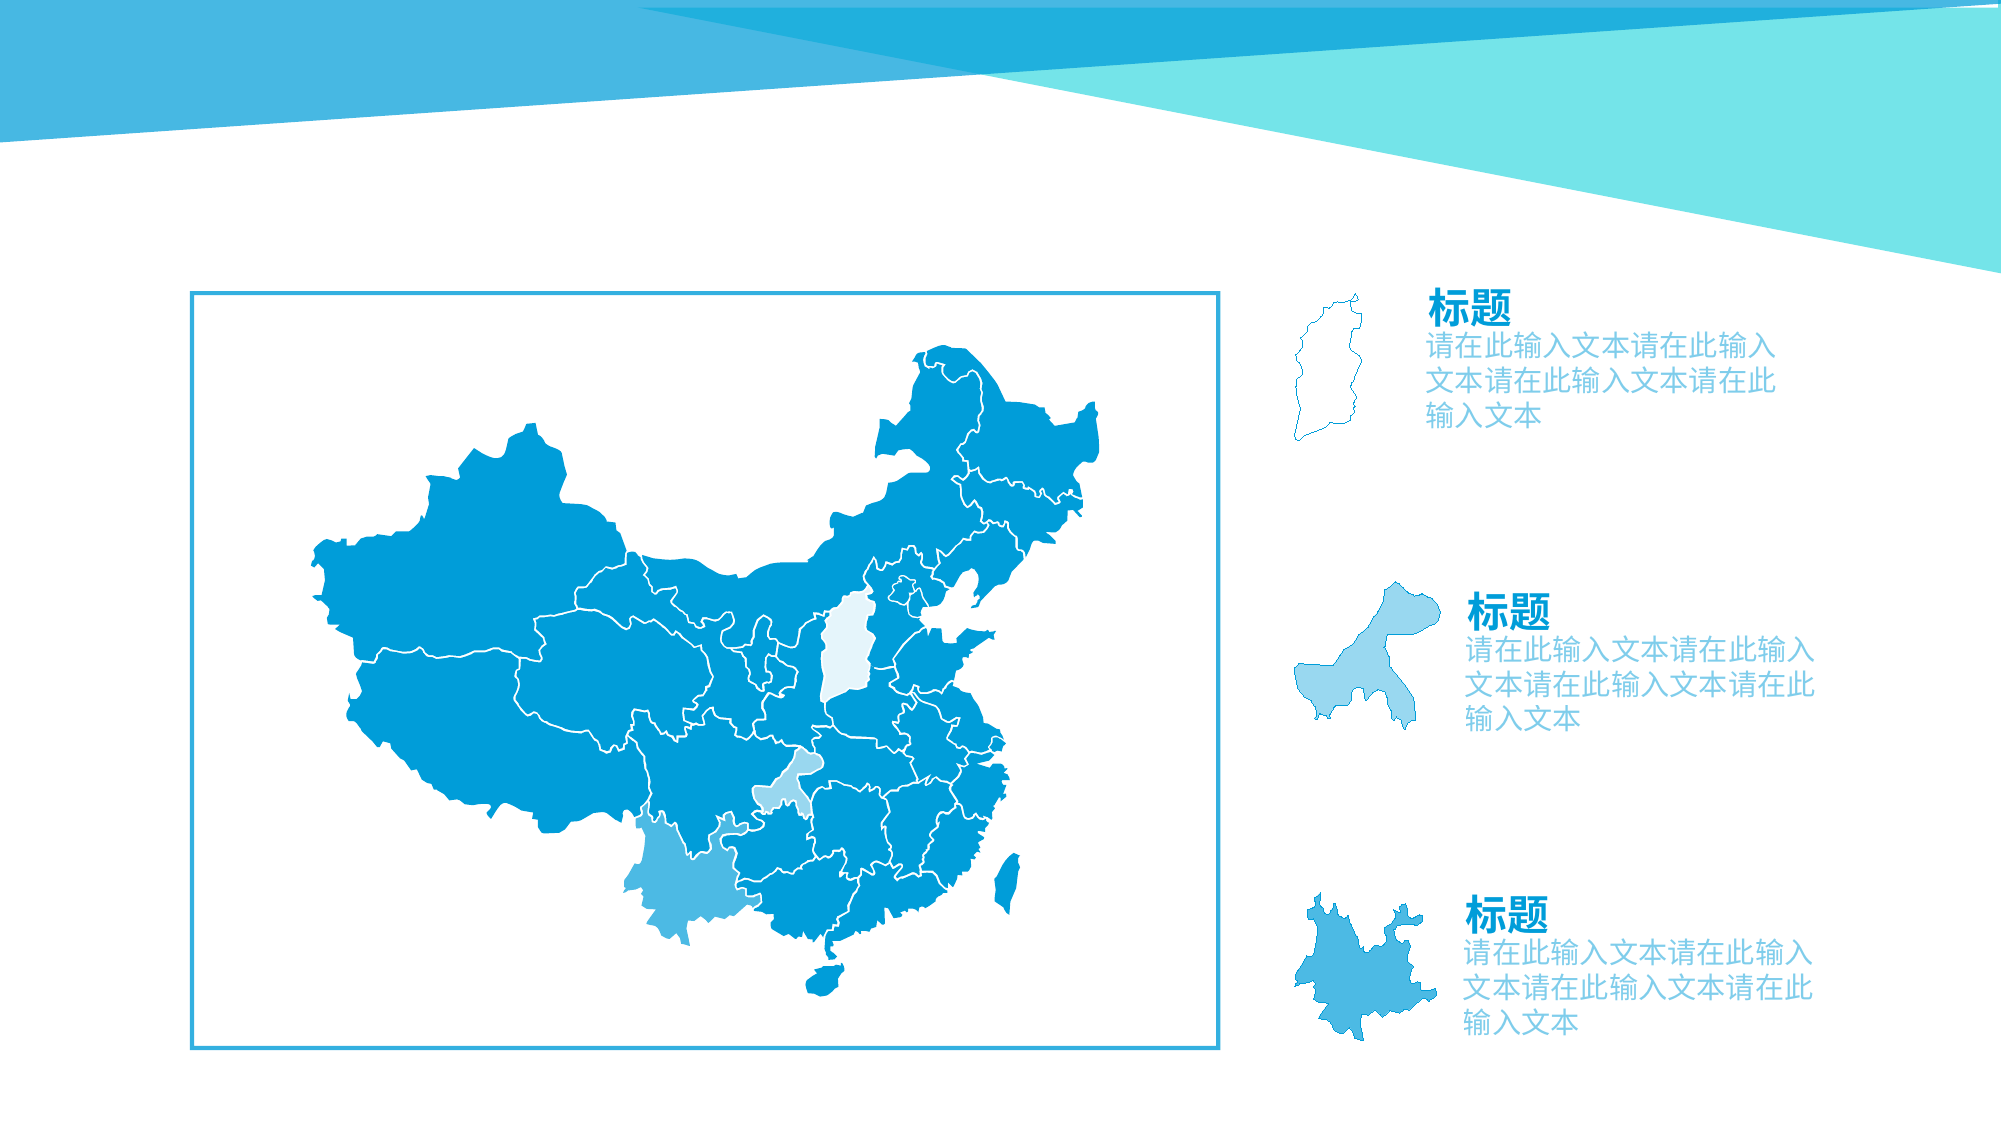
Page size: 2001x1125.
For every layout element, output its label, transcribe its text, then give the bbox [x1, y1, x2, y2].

text_box [191, 292, 1219, 1049]
text_box [1294, 581, 1441, 730]
text_box [1294, 892, 1437, 1041]
text_box 标题 [1451, 881, 1781, 926]
text_box 标题 [1413, 274, 1744, 319]
text_box [1294, 293, 1362, 441]
text_box 请在此输入文本请在此输入文本请在此输入文本请在此输入文本 [1450, 623, 1833, 743]
text_box 请在此输入文本请在此输入文本请在此输入文本请在此输入文本 [1448, 926, 1831, 1047]
text_box 标题 [1453, 578, 1783, 623]
text_box 请在此输入文本请在此输入文本请在此输入文本请在此输入文本 [1410, 319, 1794, 440]
